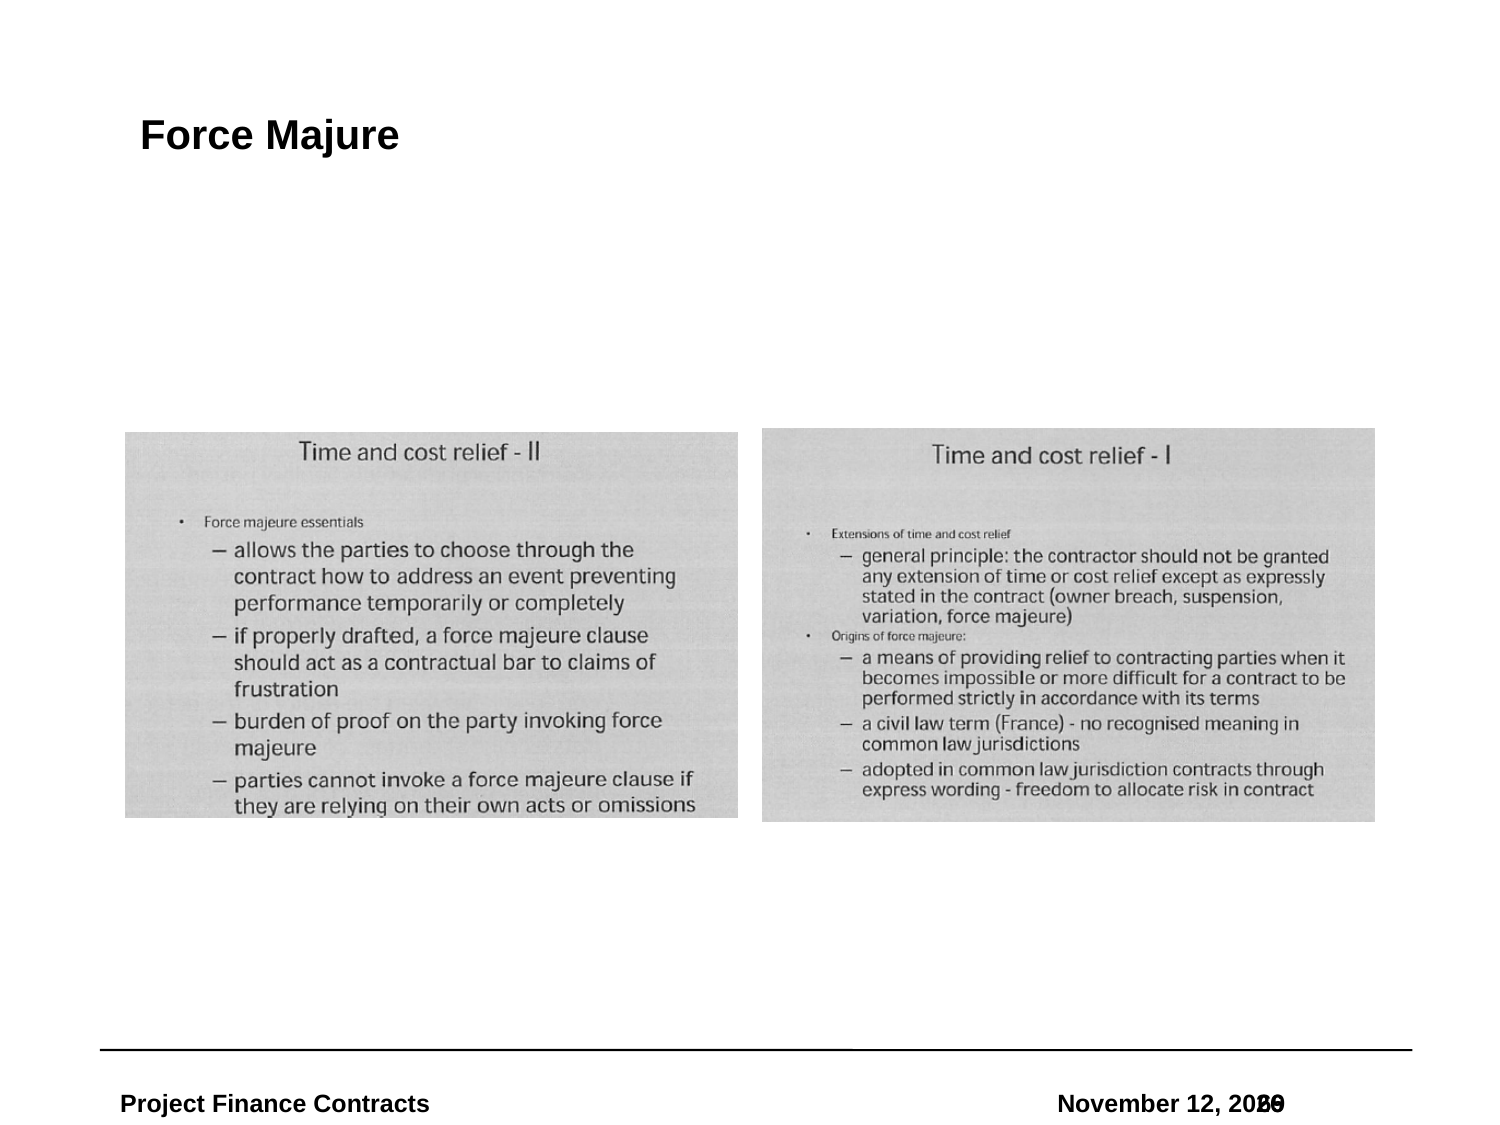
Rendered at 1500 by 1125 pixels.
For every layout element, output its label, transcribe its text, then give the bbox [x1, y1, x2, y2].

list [124, 432, 738, 818]
title Force Majure [124, 99, 1288, 226]
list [762, 428, 1376, 822]
